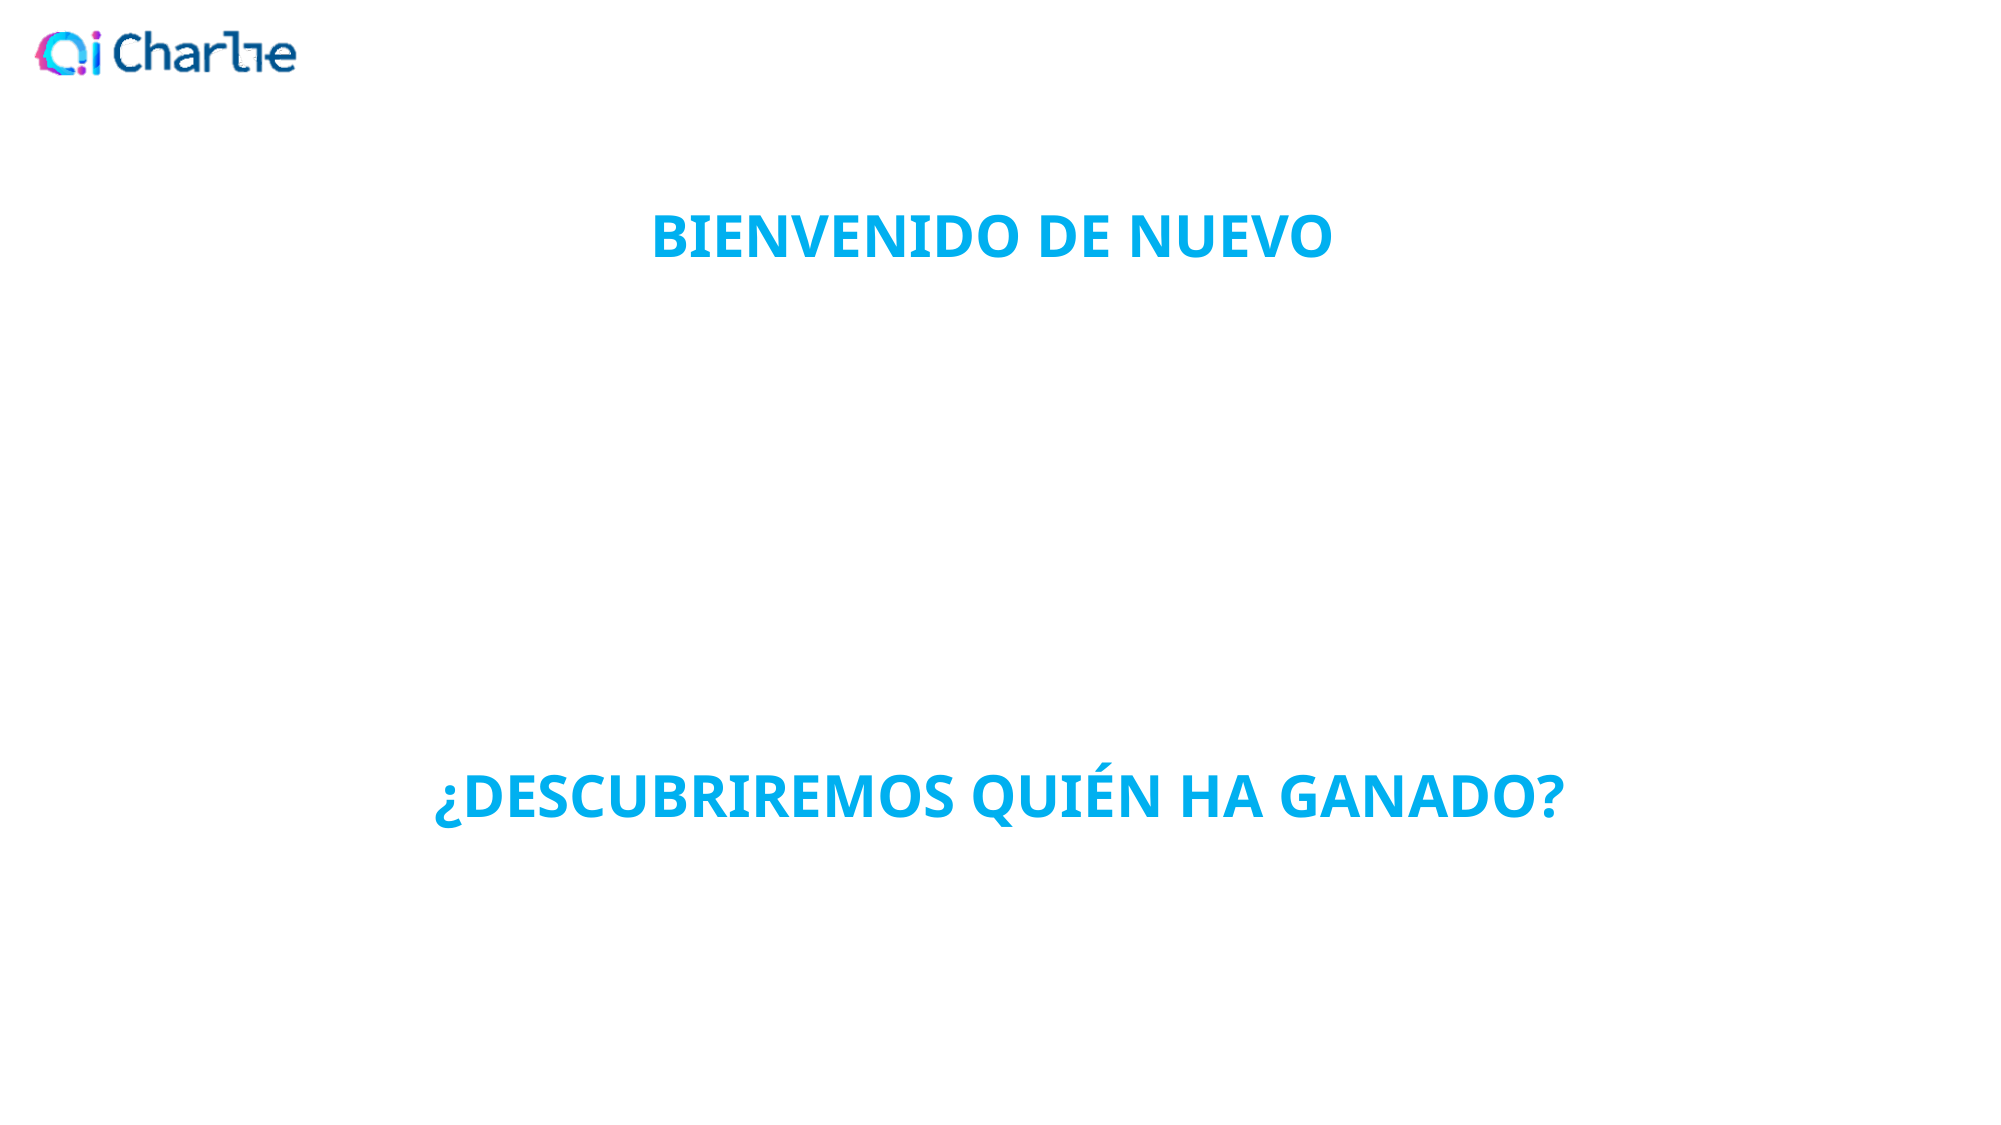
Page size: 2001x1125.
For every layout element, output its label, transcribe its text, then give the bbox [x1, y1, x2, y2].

text_box BIENVENIDO DE NUEVO ¿DESCUBRIREMOS QUIÉN HA GANADO? [0, 191, 2000, 837]
picture [107, 27, 303, 79]
picture [33, 28, 104, 76]
